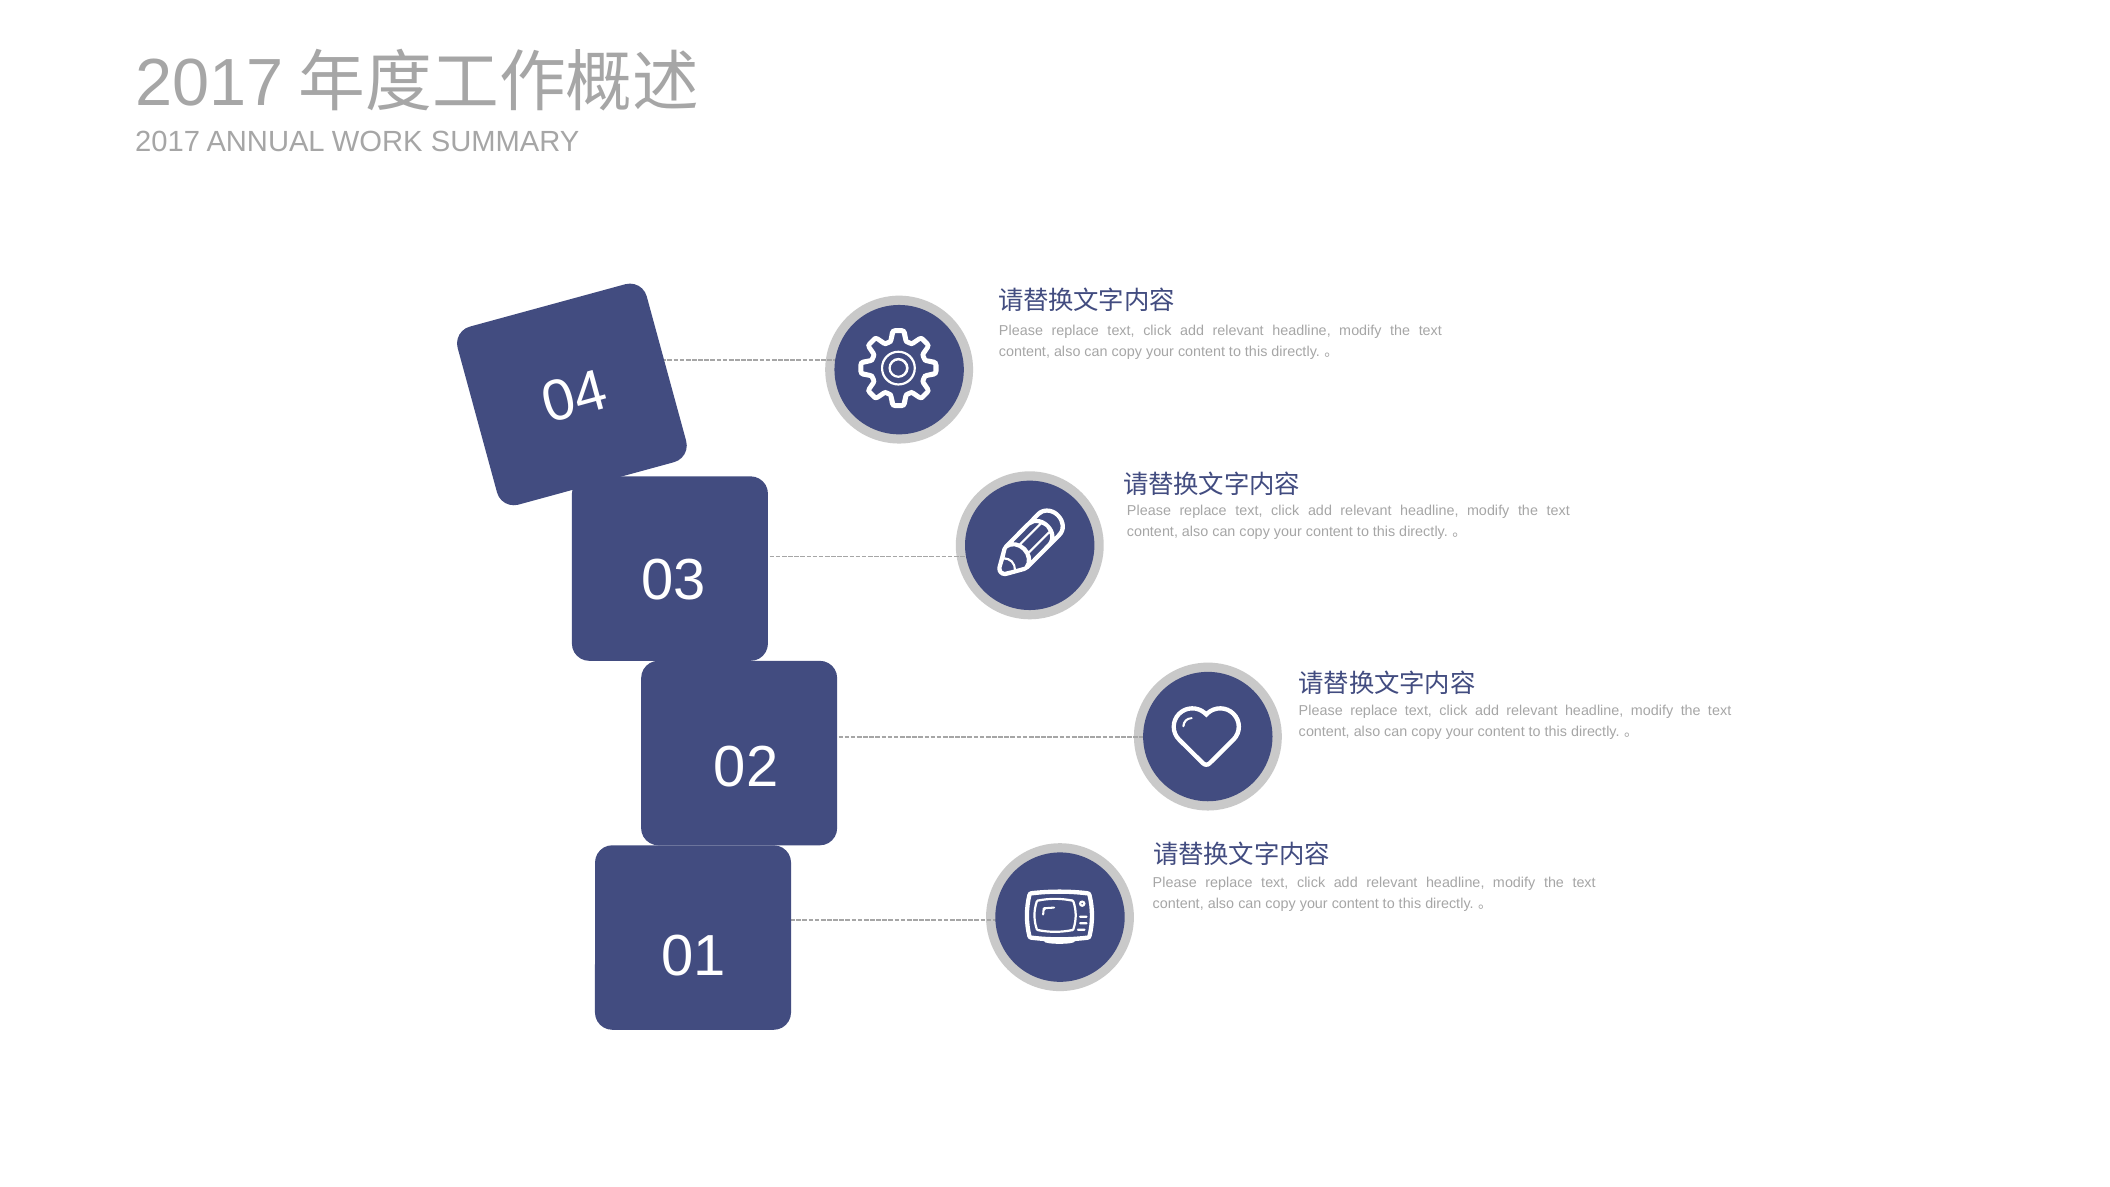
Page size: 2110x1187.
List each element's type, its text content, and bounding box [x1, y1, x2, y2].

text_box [955, 471, 1104, 620]
text_box 2017 ANNUAL WORK SUMMARY [135, 122, 596, 158]
text_box Please replace text, click add relevant headline, modify the text content, also can copy your content to this directly.。 [1298, 697, 1733, 740]
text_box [641, 660, 838, 846]
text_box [595, 845, 792, 1030]
text_box Please replace text, click add relevant headline, modify the text content, also can copy your content to this directly.。 [1152, 870, 1597, 912]
text_box 请替换文字内容 [1298, 660, 1589, 697]
text_box 请替换文字内容 [1153, 831, 1444, 869]
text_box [1133, 662, 1282, 811]
text_box Please replace text, click add relevant headline, modify the text content, also can copy your content to this directly.。 [1126, 497, 1571, 540]
text_box 请替换文字内容 [998, 278, 1289, 316]
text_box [986, 843, 1134, 992]
text_box 2017年度工作概述 [135, 38, 783, 119]
text_box 请替换文字内容 [1123, 461, 1414, 499]
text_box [858, 328, 939, 409]
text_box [1169, 704, 1244, 768]
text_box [571, 476, 768, 661]
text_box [825, 295, 974, 444]
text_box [1023, 889, 1095, 944]
text_box Please replace text, click add relevant headline, modify the text content, also can copy your content to this directly.。 [998, 317, 1444, 360]
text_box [473, 302, 670, 487]
